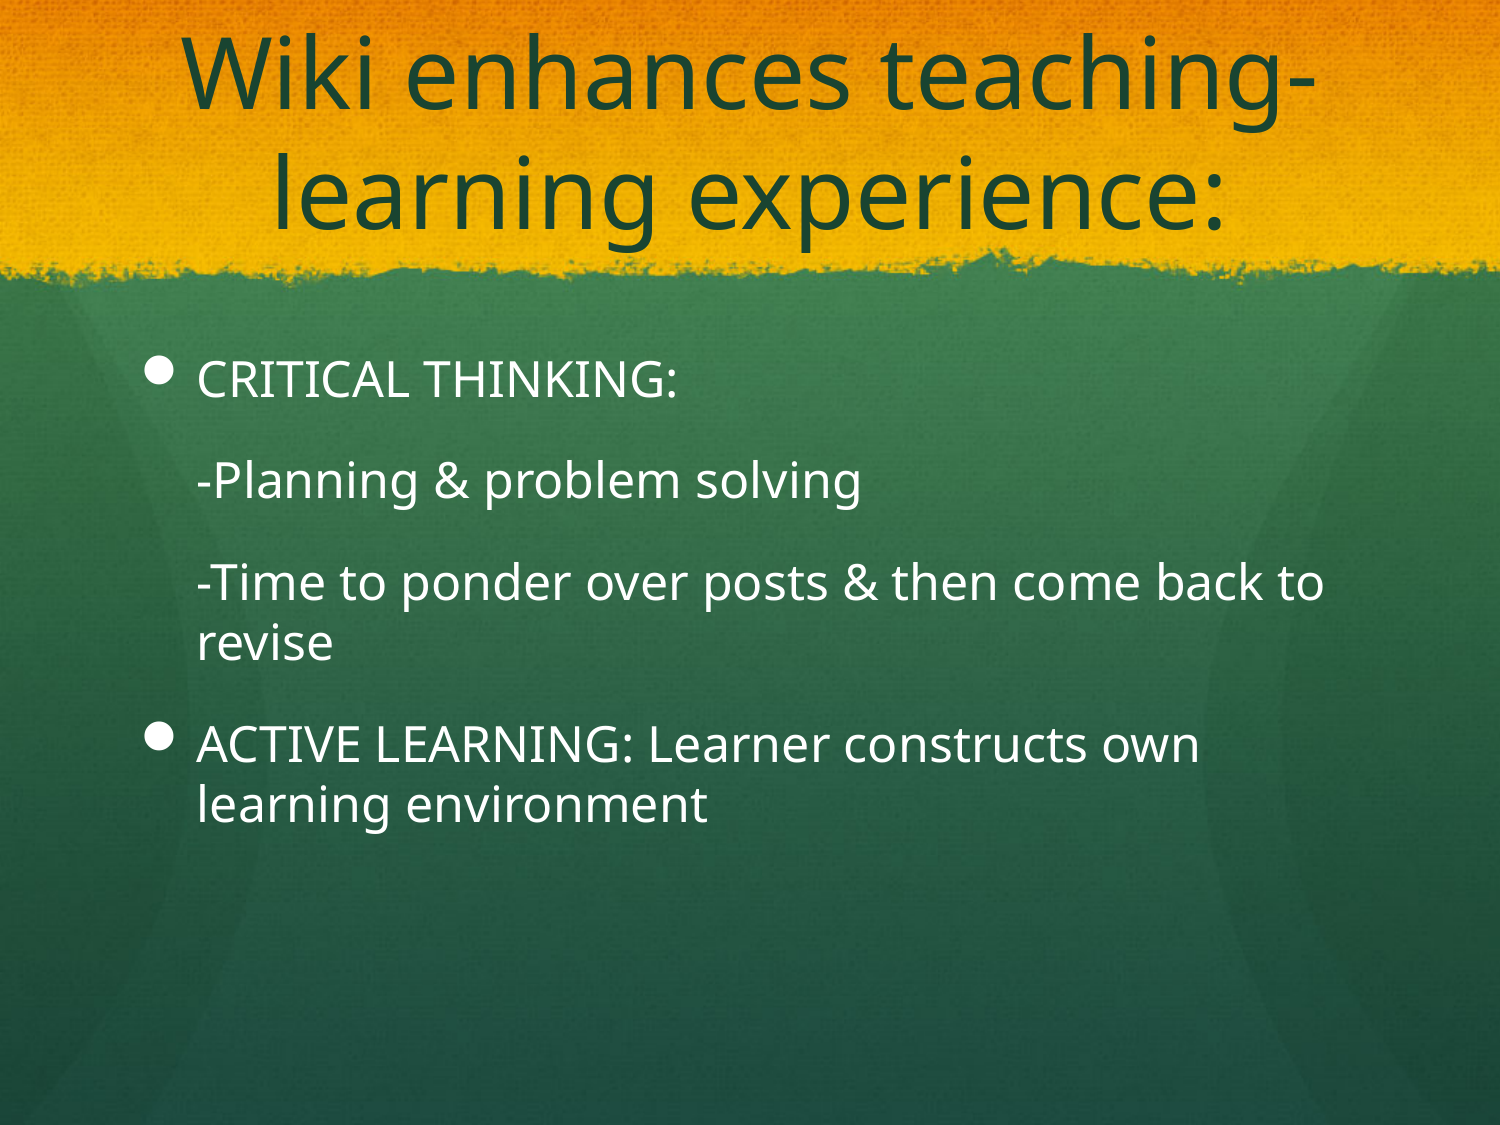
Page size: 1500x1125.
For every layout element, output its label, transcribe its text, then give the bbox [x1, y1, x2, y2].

picture [0, 0, 1500, 1125]
title Wiki enhances teaching-learning experience: [125, 13, 1375, 246]
list CRITICAL THINKING: -Planning & problem solving -Time to ponder over posts & then come back to revise ACTIVE LEARNING: Learner constructs own learning environment [125, 339, 1375, 1026]
